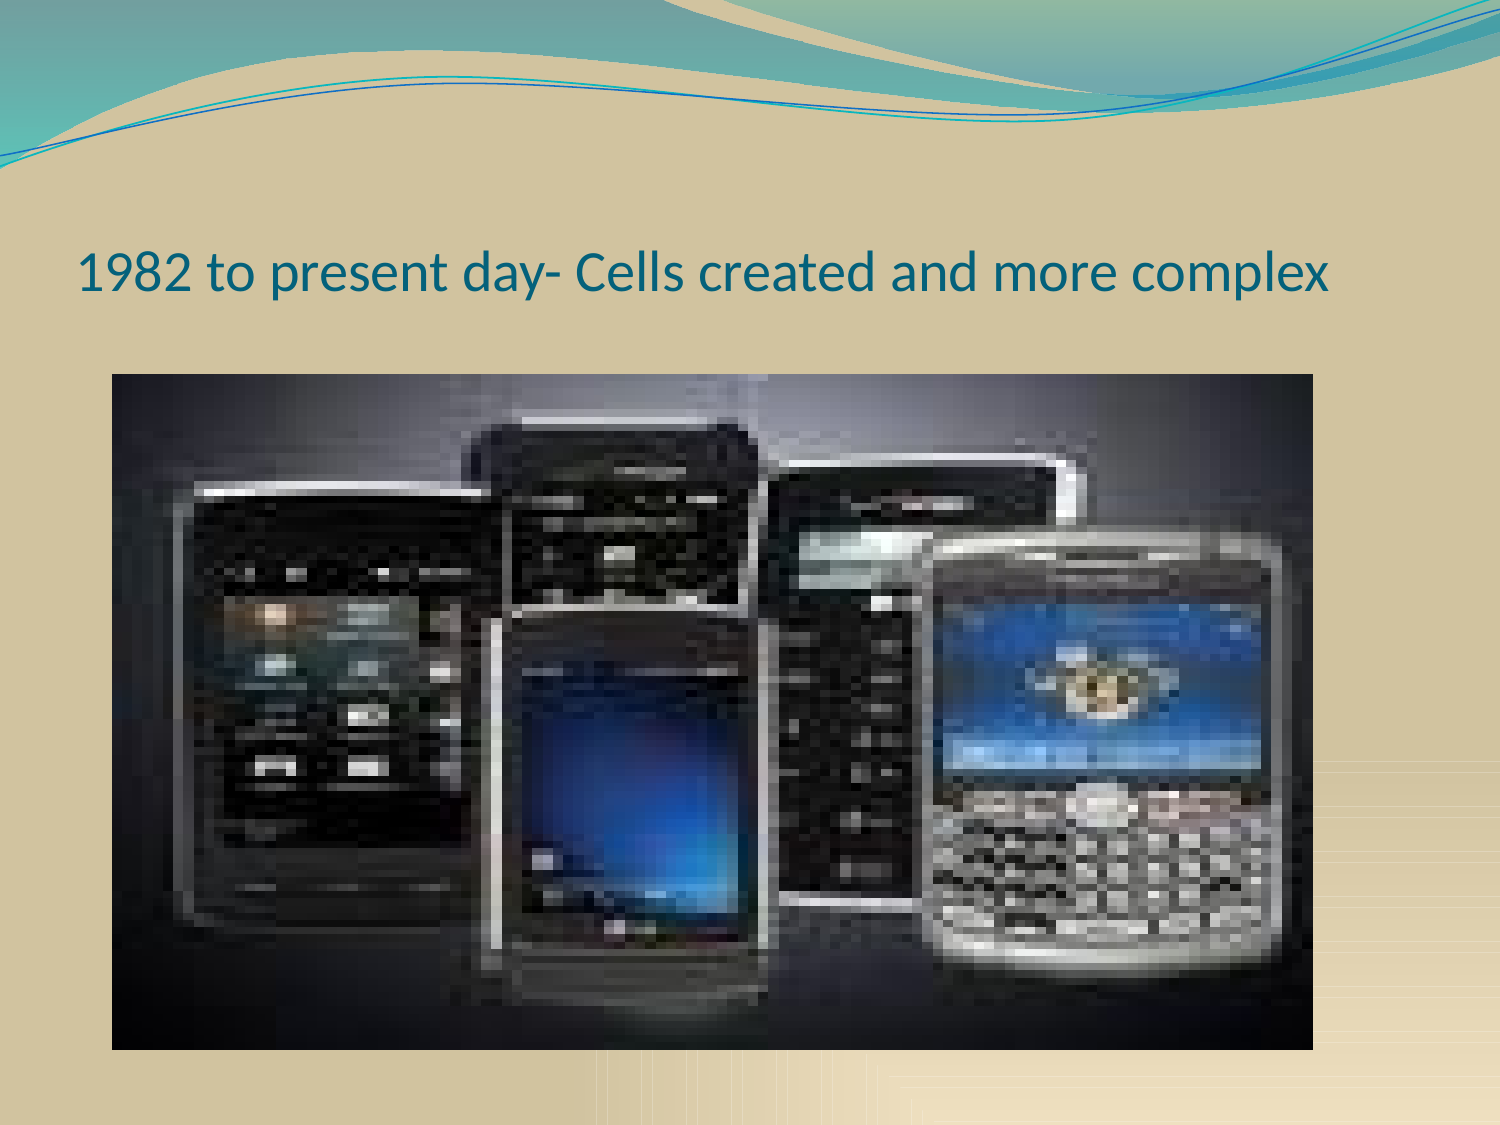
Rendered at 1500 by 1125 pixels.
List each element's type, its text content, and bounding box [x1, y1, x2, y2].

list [112, 374, 1313, 1051]
title 1982 to present day- Cells created and more complex [75, 115, 1425, 303]
